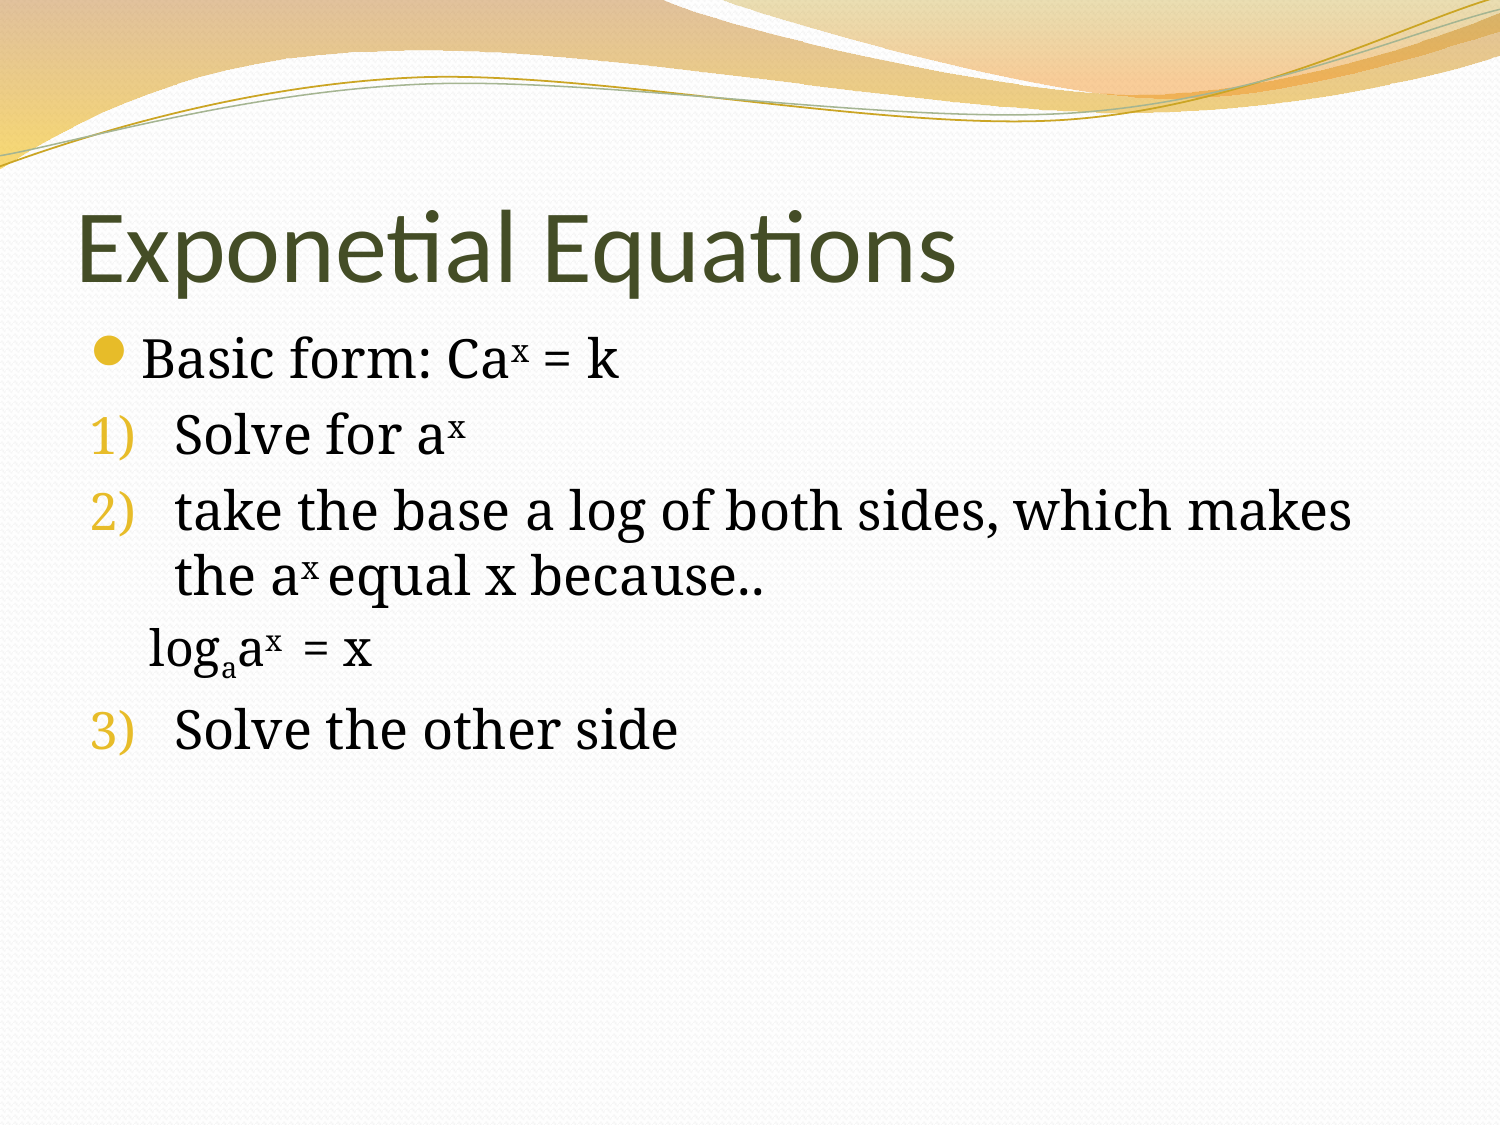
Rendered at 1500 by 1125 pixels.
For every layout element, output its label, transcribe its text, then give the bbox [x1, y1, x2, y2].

title Exponetial Equations [75, 115, 1425, 303]
list Basic form: Cax = k Solve for ax take the base a log of both sides, which makes the ax equal x because.. logaax = x Solve the other side [75, 317, 1425, 1038]
